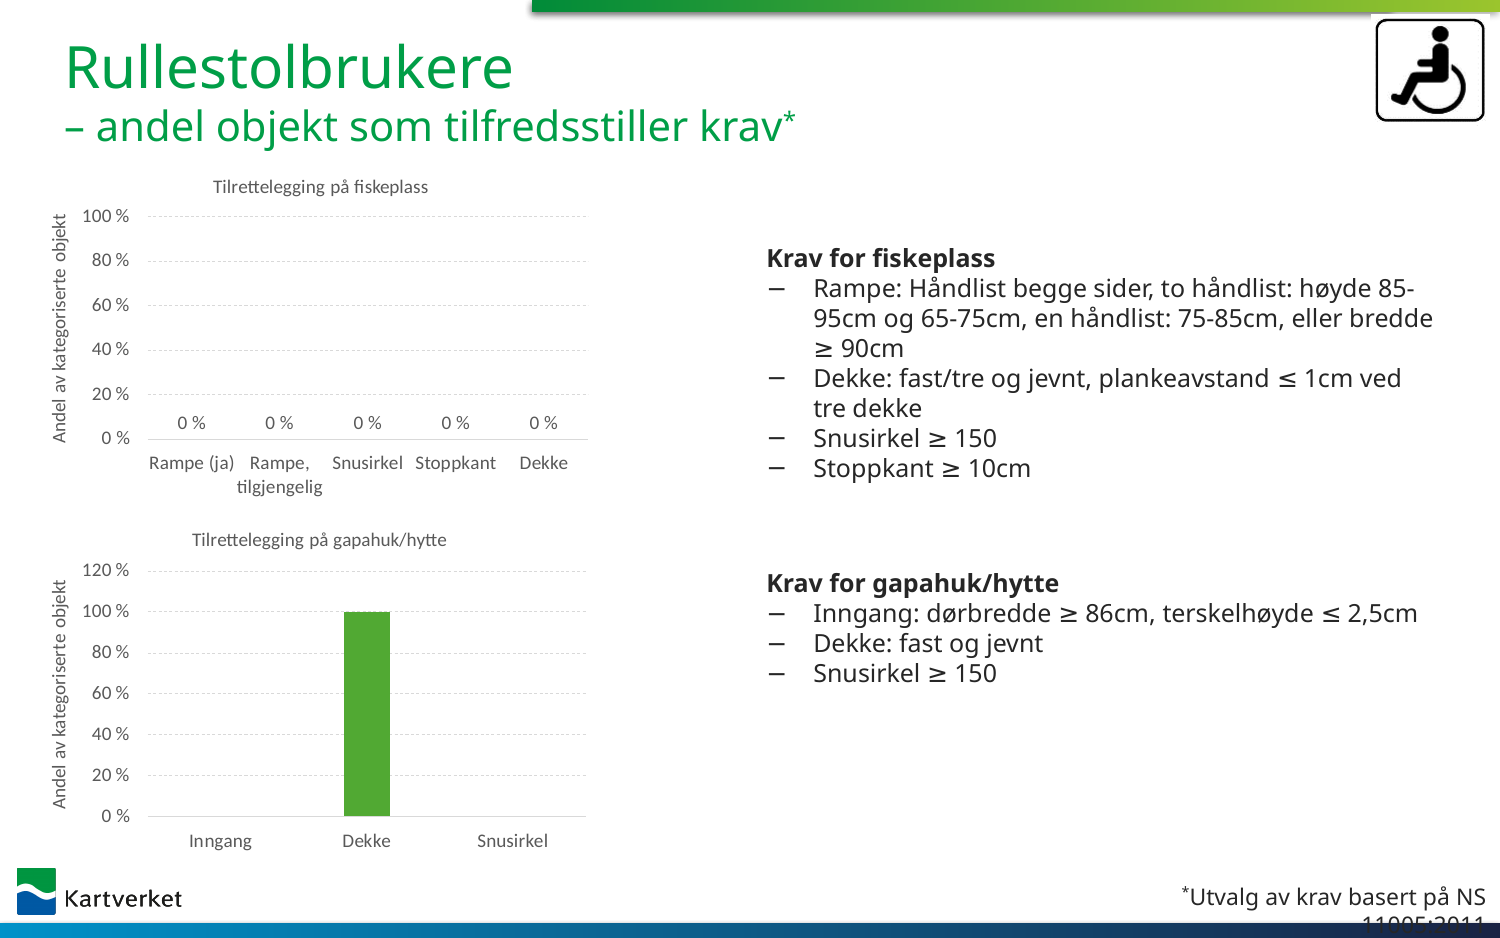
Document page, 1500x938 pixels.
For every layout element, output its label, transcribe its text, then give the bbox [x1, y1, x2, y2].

text_box Krav for fiskeplass Rampe: Håndlist begge sider, to håndlist: høyde 85-95cm og 65-75cm, en håndlist: 75-85cm, eller bredde ≥ 90cm Dekke: fast/tre og jevnt, plankeavstand ≤ 1cm ved tre dekke Snusirkel ≥ 150 Stoppkant ≥ 10cm [751, 235, 1452, 490]
picture [1371, 13, 1491, 127]
text_box Rullestolbrukere – andel objekt som tilfredsstiller krav* [49, 29, 1431, 158]
text_box Krav for gapahuk/hytte Inngang: dørbredde ≥ 86cm, terskelhøyde ≤ 2,5cm Dekke: fast og jevnt Snusirkel ≥ 150 [751, 560, 1452, 695]
text_box *Utvalg av krav basert på NS 11005:2011 [1068, 873, 1500, 938]
picture [41, 520, 597, 859]
picture [41, 166, 599, 505]
